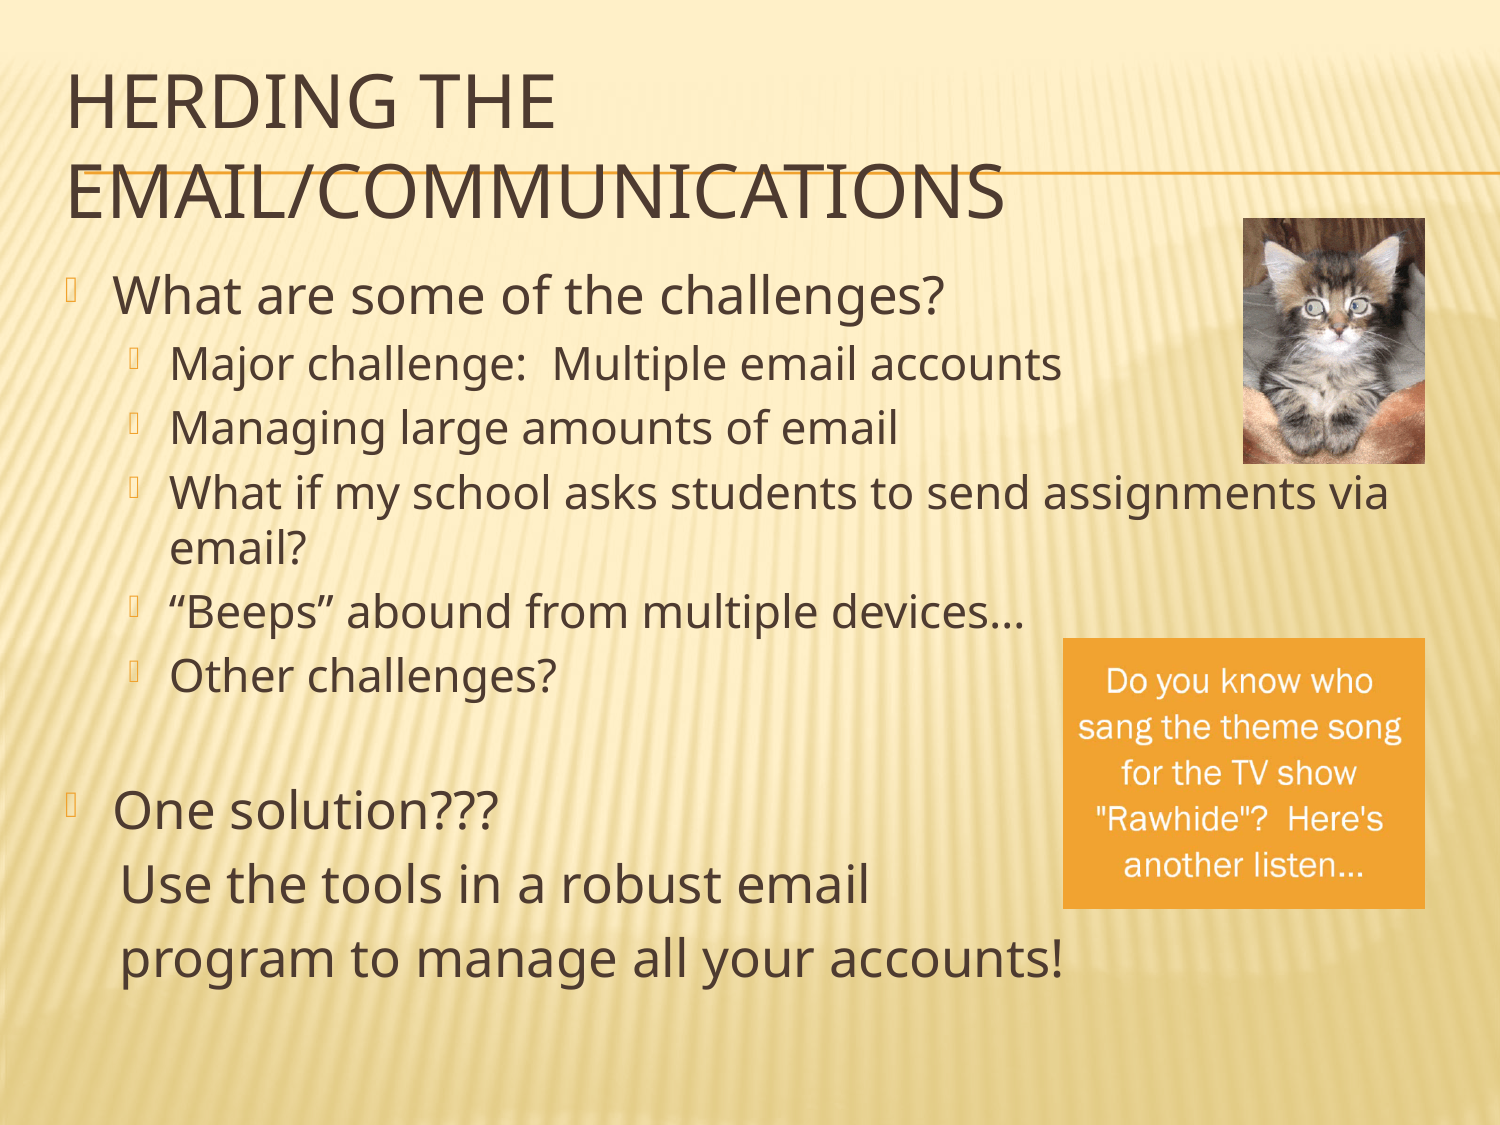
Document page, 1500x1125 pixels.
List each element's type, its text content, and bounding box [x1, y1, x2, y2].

list What are some of the challenges? Major challenge: Multiple email accounts Managing large amounts of email What if my school asks students to send assignments via email? “Beeps” abound from multiple devices… Other challenges? One solution??? Use the tools in a robust email program to manage all your accounts! [50, 254, 1475, 998]
picture [1243, 217, 1426, 465]
title Herding the email/communications [50, 75, 1475, 213]
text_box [1062, 637, 1426, 910]
